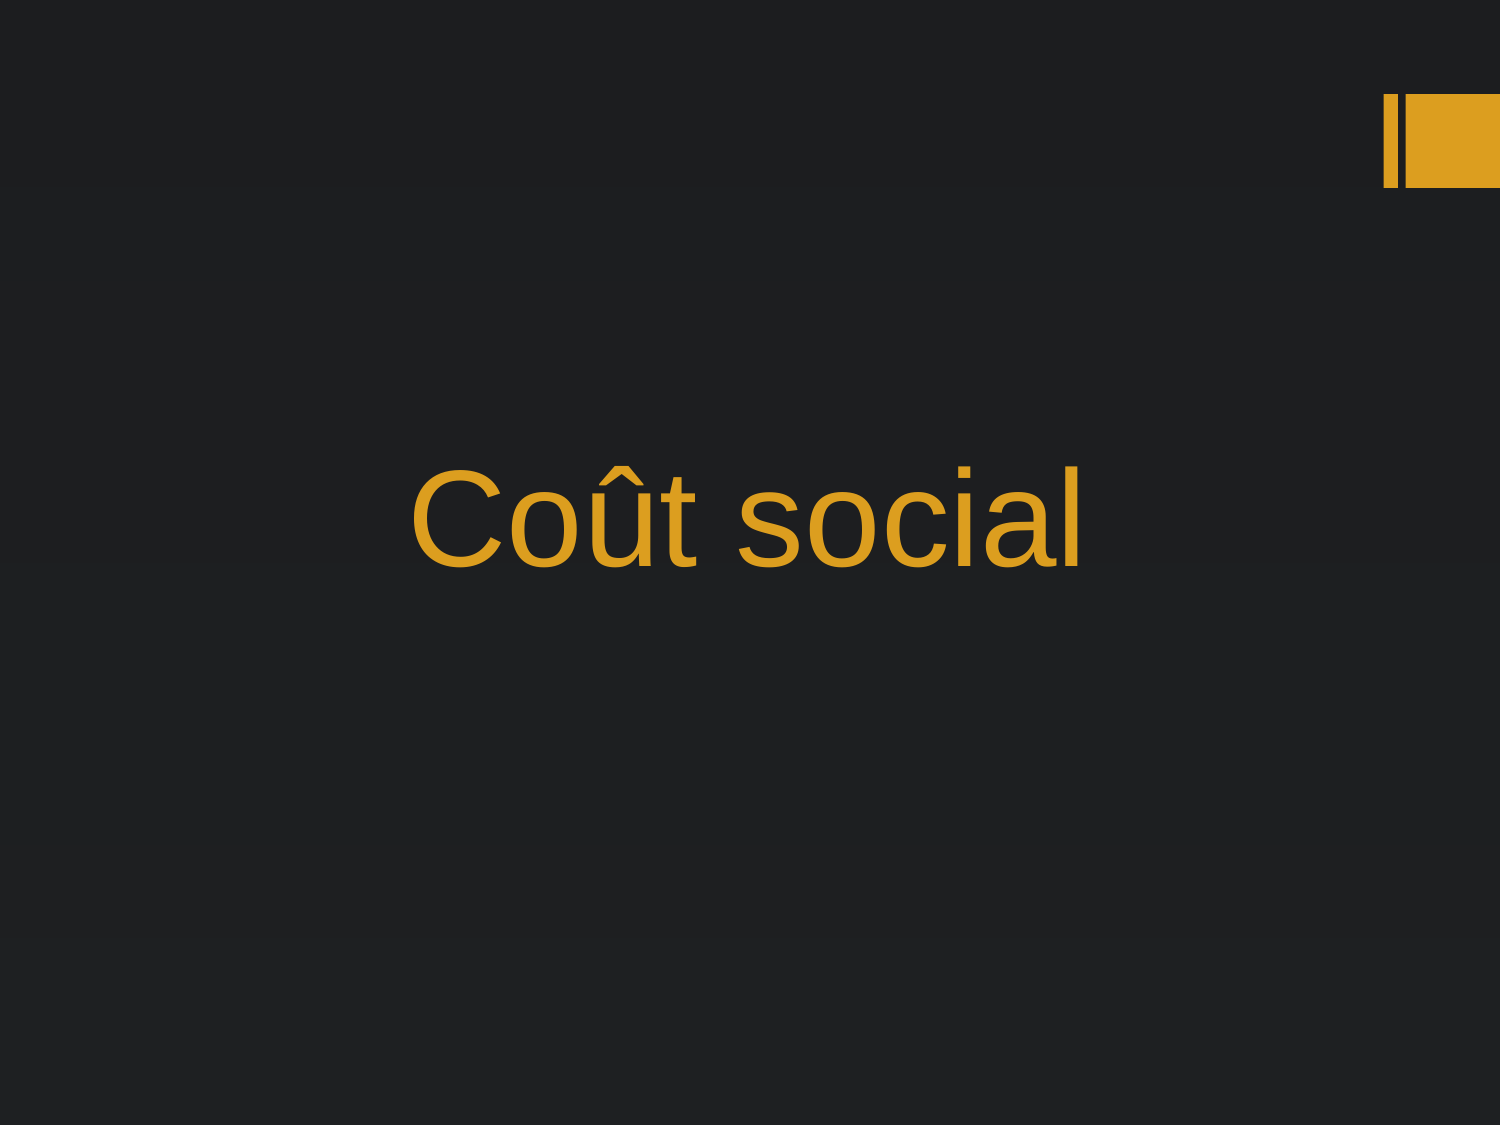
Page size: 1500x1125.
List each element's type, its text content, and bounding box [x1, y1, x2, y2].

list Coût social [147, 243, 1348, 825]
